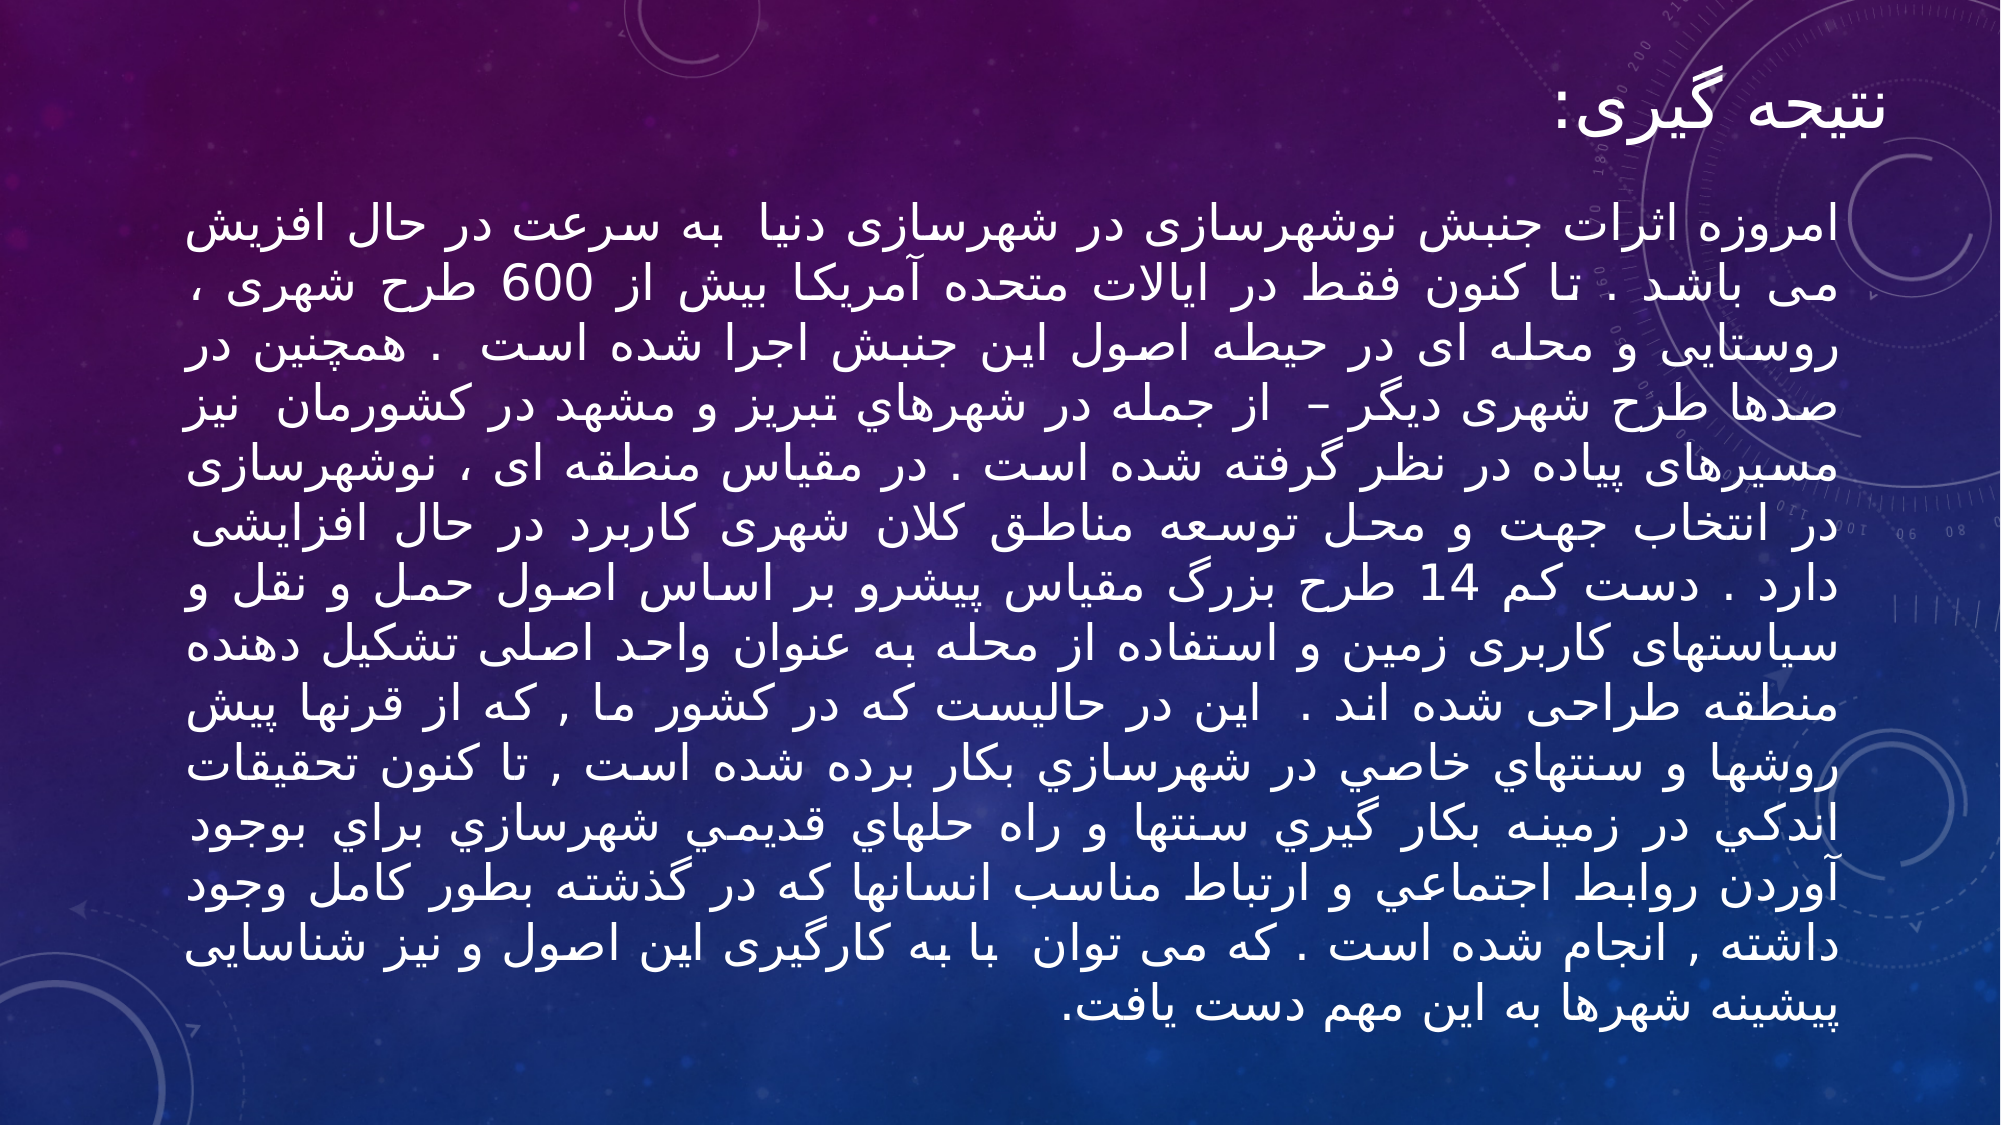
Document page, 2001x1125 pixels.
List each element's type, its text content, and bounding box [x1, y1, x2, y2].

text_box امروزه اثرات جنبش نوشهرسازی در شهرسازی دنيا به سرعت در حال افزيش می باشد . تا کنون فقط در ايالات متحده آمريکا بيش از 600 طرح شهری ، روستايی و محله ای در حيطه اصول اين جنبش اجرا شده است . همچنين در صدها طرح شهری ديگر – از جمله در شهرهاي تبريز و مشهد در كشورمان نيز مسيرهای پياده در نظر گرفته شده است . در مقياس منطقه ای ، نوشهرسازی در انتخاب جهت و محل توسعه مناطق کلان شهری کاربرد در حال افزايشی دارد . دست کم 14 طرح بزرگ مقياس پيشرو بر اساس اصول حمل و نقل و سياستهای کاربری زمين و استفاده از محله به عنوان واحد اصلی تشکيل دهنده منطقه طراحی شده اند . اين در حاليست كه در كشور ما , كه از قرنها پيش روشها و سنتهاي خاصي در شهرسازي بكار برده شده است , تا كنون تحقيقات اندكي در زمينه بكار گيري سنتها و راه حلهاي قديمي شهرسازي براي بوجود آوردن روابط اجتماعي و ارتباط مناسب انسانها كه در گذشته بطور كامل وجود داشته , انجام شده است . که می توان با به کارگیری این اصول و نیز شناسایی پیشینه شهرها به این مهم دست یافت. [167, 183, 1856, 1039]
picture [0, 0, 2001, 1125]
title نتیجه گیری: [1526, 40, 1907, 161]
